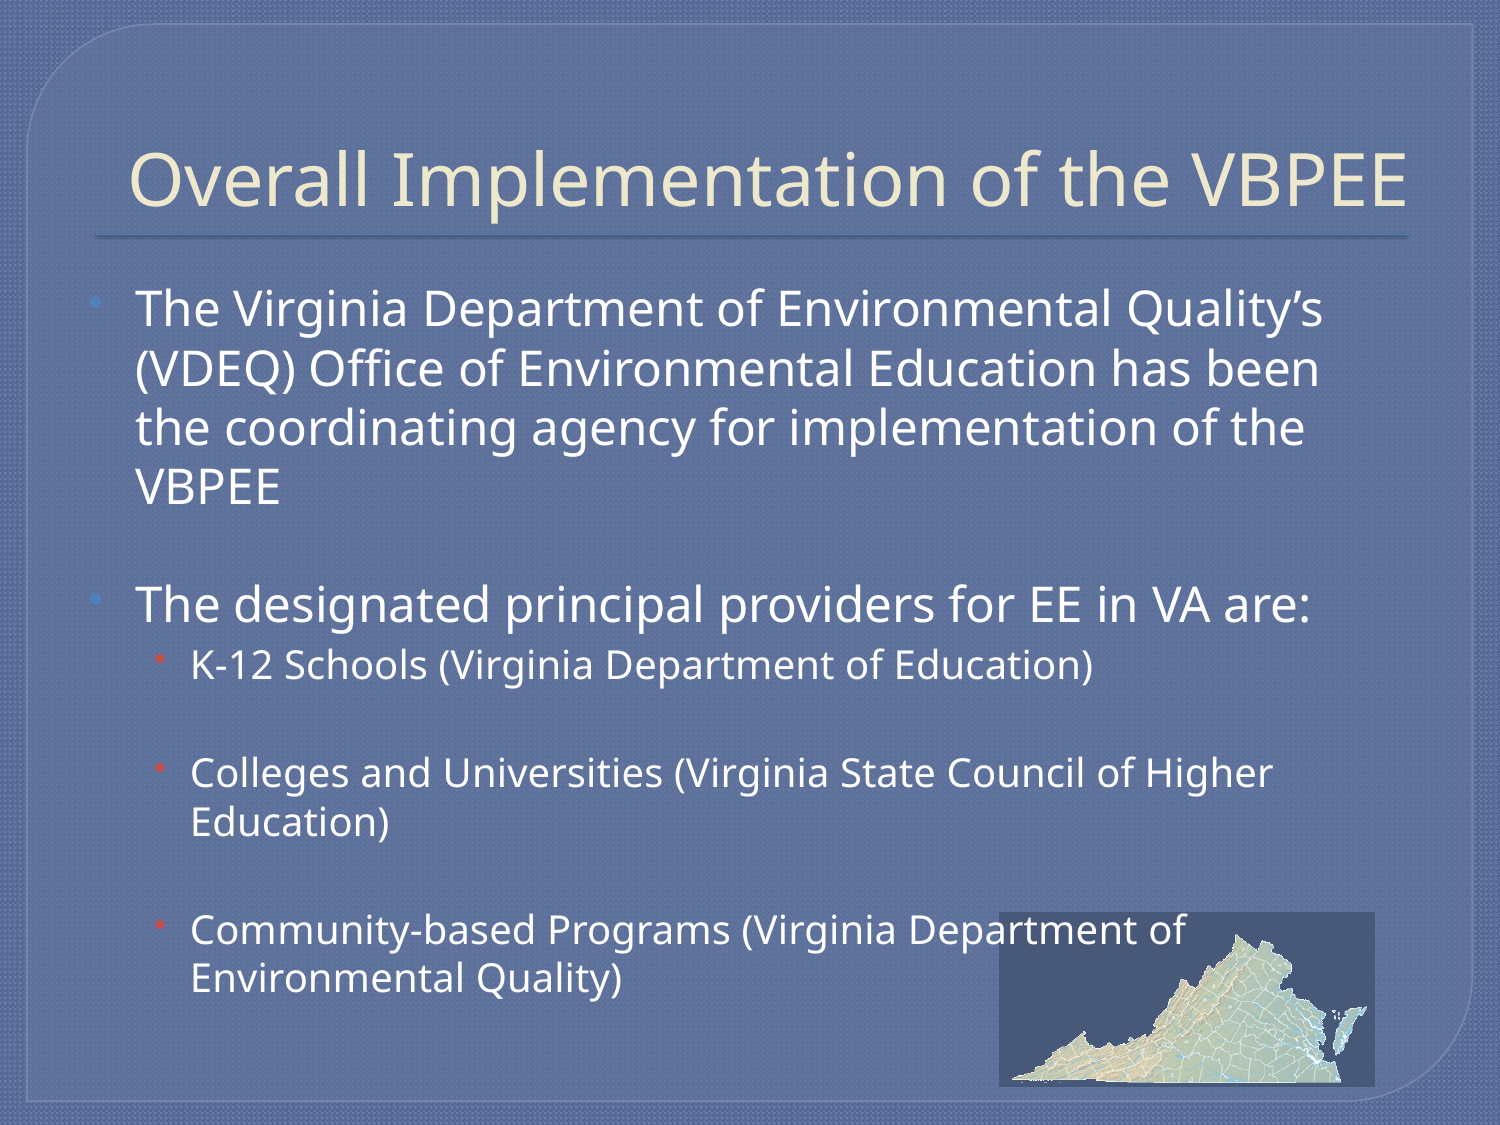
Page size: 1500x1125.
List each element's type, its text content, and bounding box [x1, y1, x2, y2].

title Overall Implementation of the VBPEE [75, 41, 1425, 230]
picture [999, 1013, 1375, 1087]
list The Virginia Department of Environmental Quality’s (VDEQ) Office of Environmental Education has been the coordinating agency for implementation of the VBPEE The designated principal providers for EE in VA are: K-12 Schools (Virginia Department of Education) Colleges and Universities (Virginia State Council of Higher Education) Community-based Programs (Virginia Department of Environmental Quality) [75, 270, 1425, 1013]
